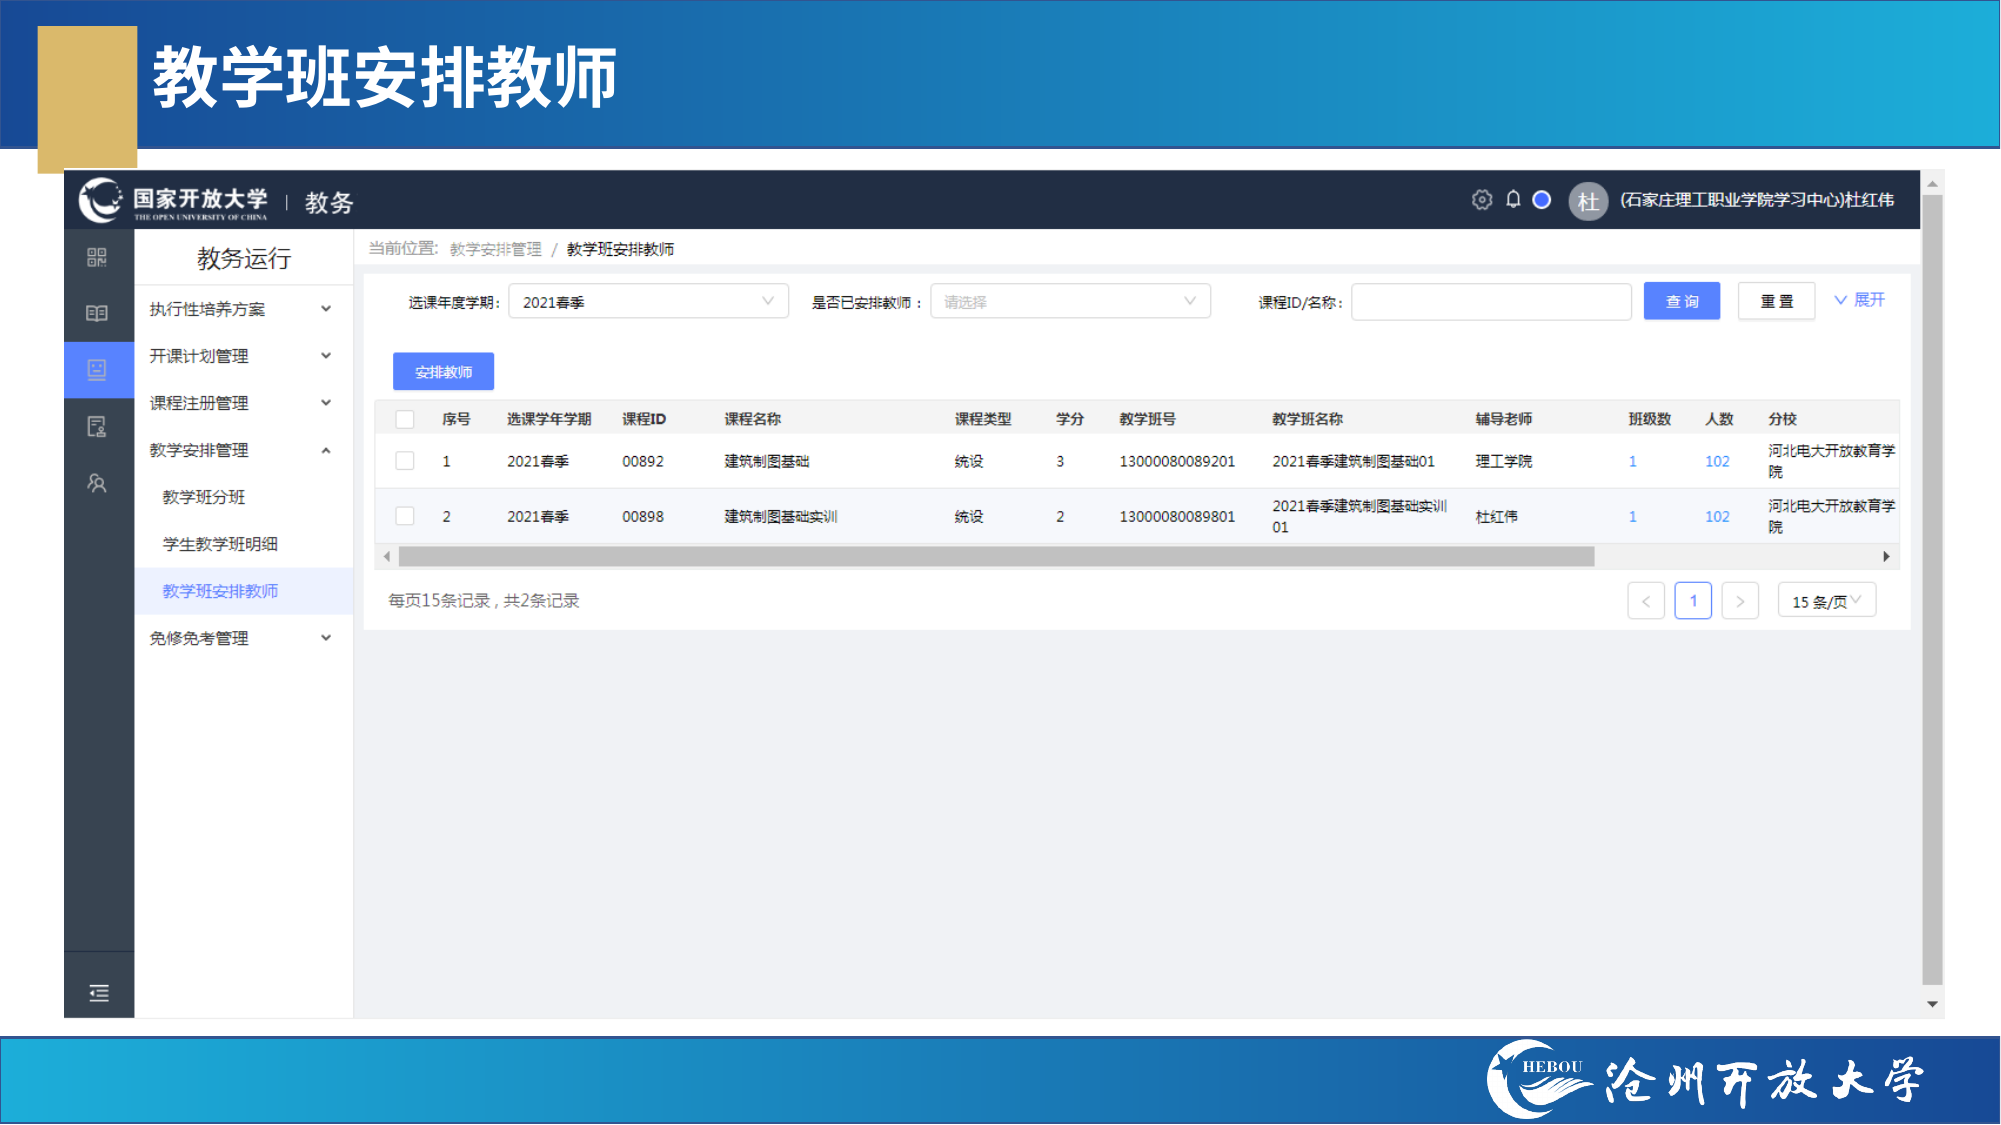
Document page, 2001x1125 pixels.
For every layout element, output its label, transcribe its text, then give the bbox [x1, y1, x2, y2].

title 教学班安排教师 [137, 23, 1863, 139]
picture [1487, 1039, 1924, 1119]
picture [64, 168, 1945, 1025]
